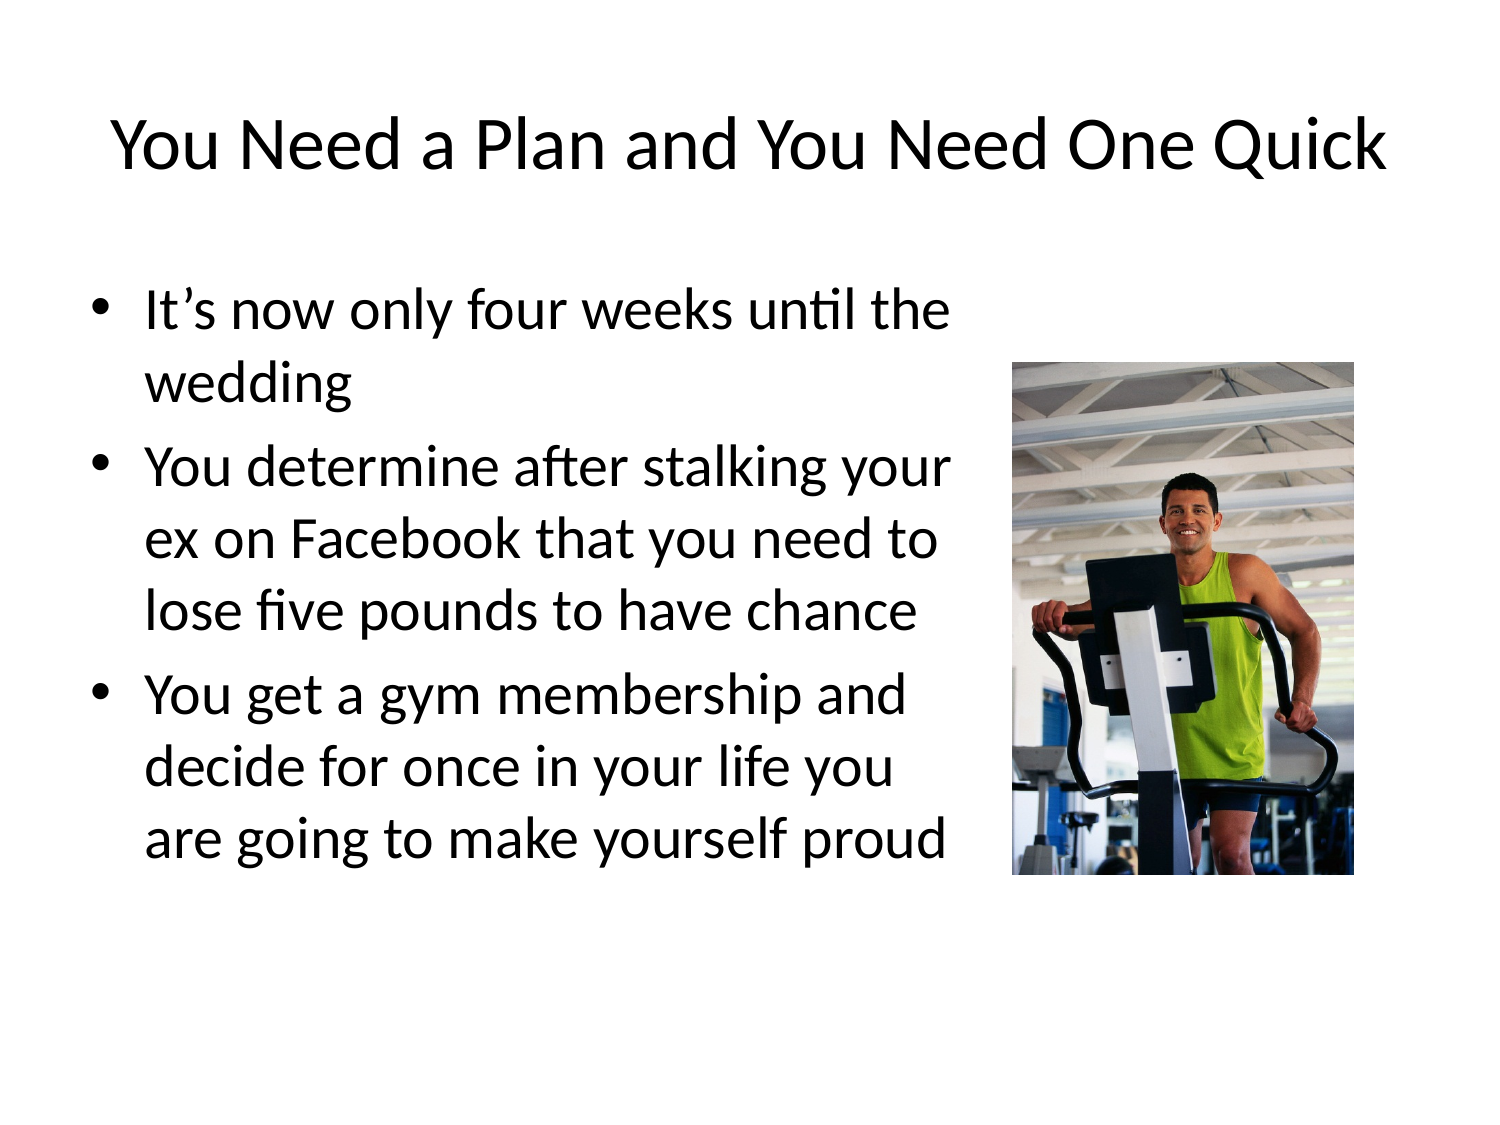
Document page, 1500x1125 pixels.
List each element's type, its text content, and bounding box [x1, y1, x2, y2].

picture [1012, 362, 1355, 875]
title You Need a Plan and You Need One Quick [75, 45, 1425, 233]
list It’s now only four weeks until the wedding You determine after stalking your ex on Facebook that you need to lose five pounds to have chance You get a gym membership and decide for once in your life you are going to make yourself proud [75, 262, 975, 1005]
